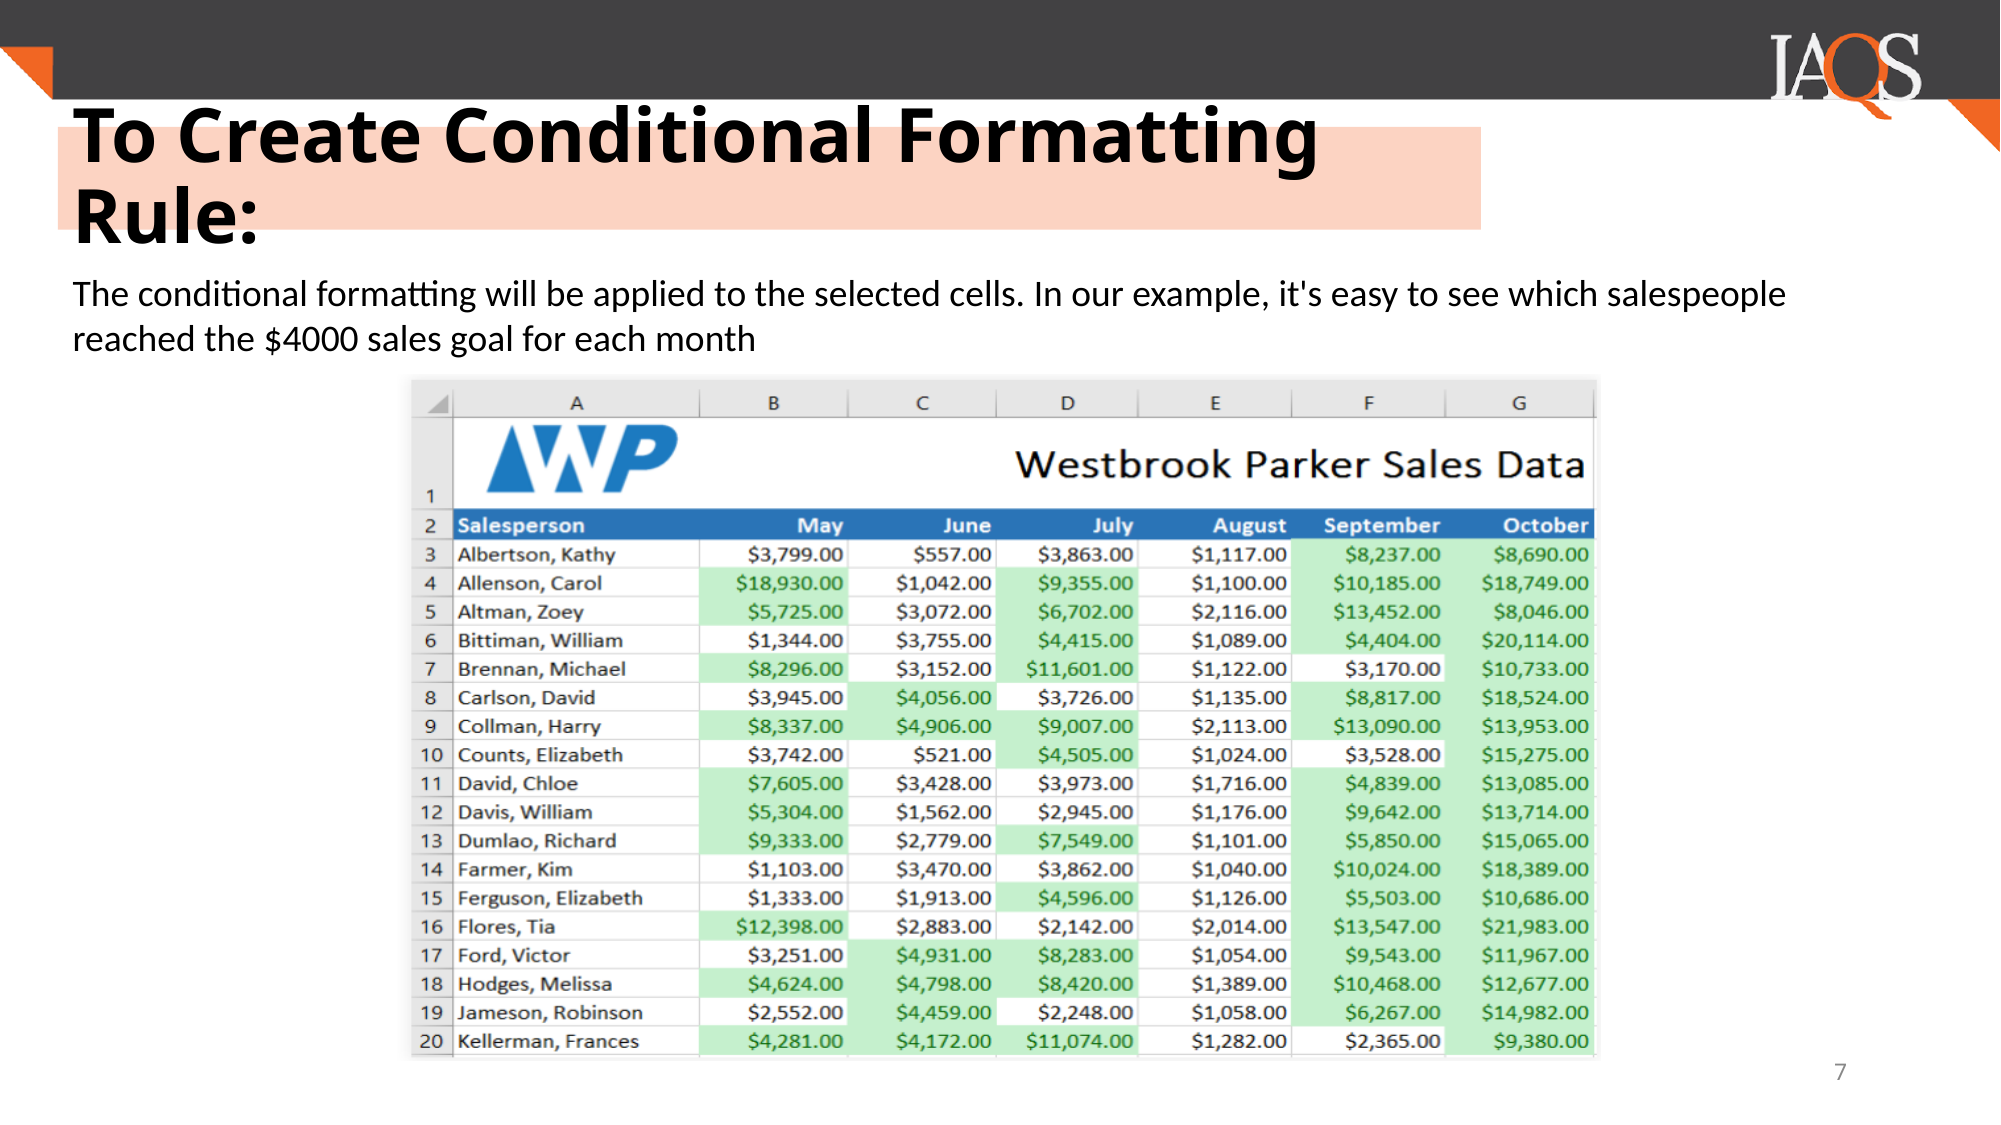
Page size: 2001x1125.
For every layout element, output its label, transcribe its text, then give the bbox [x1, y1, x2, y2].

picture [396, 373, 1601, 1061]
slide_number ‹#› [1412, 1042, 1863, 1103]
picture [0, 0, 2000, 152]
title To Create Conditional Formatting Rule: [57, 126, 1481, 230]
text_box The conditional formatting will be applied to the selected cells. In our example, it's easy to see which salespeople reached the $4000 sales goal for each month [57, 261, 1887, 367]
